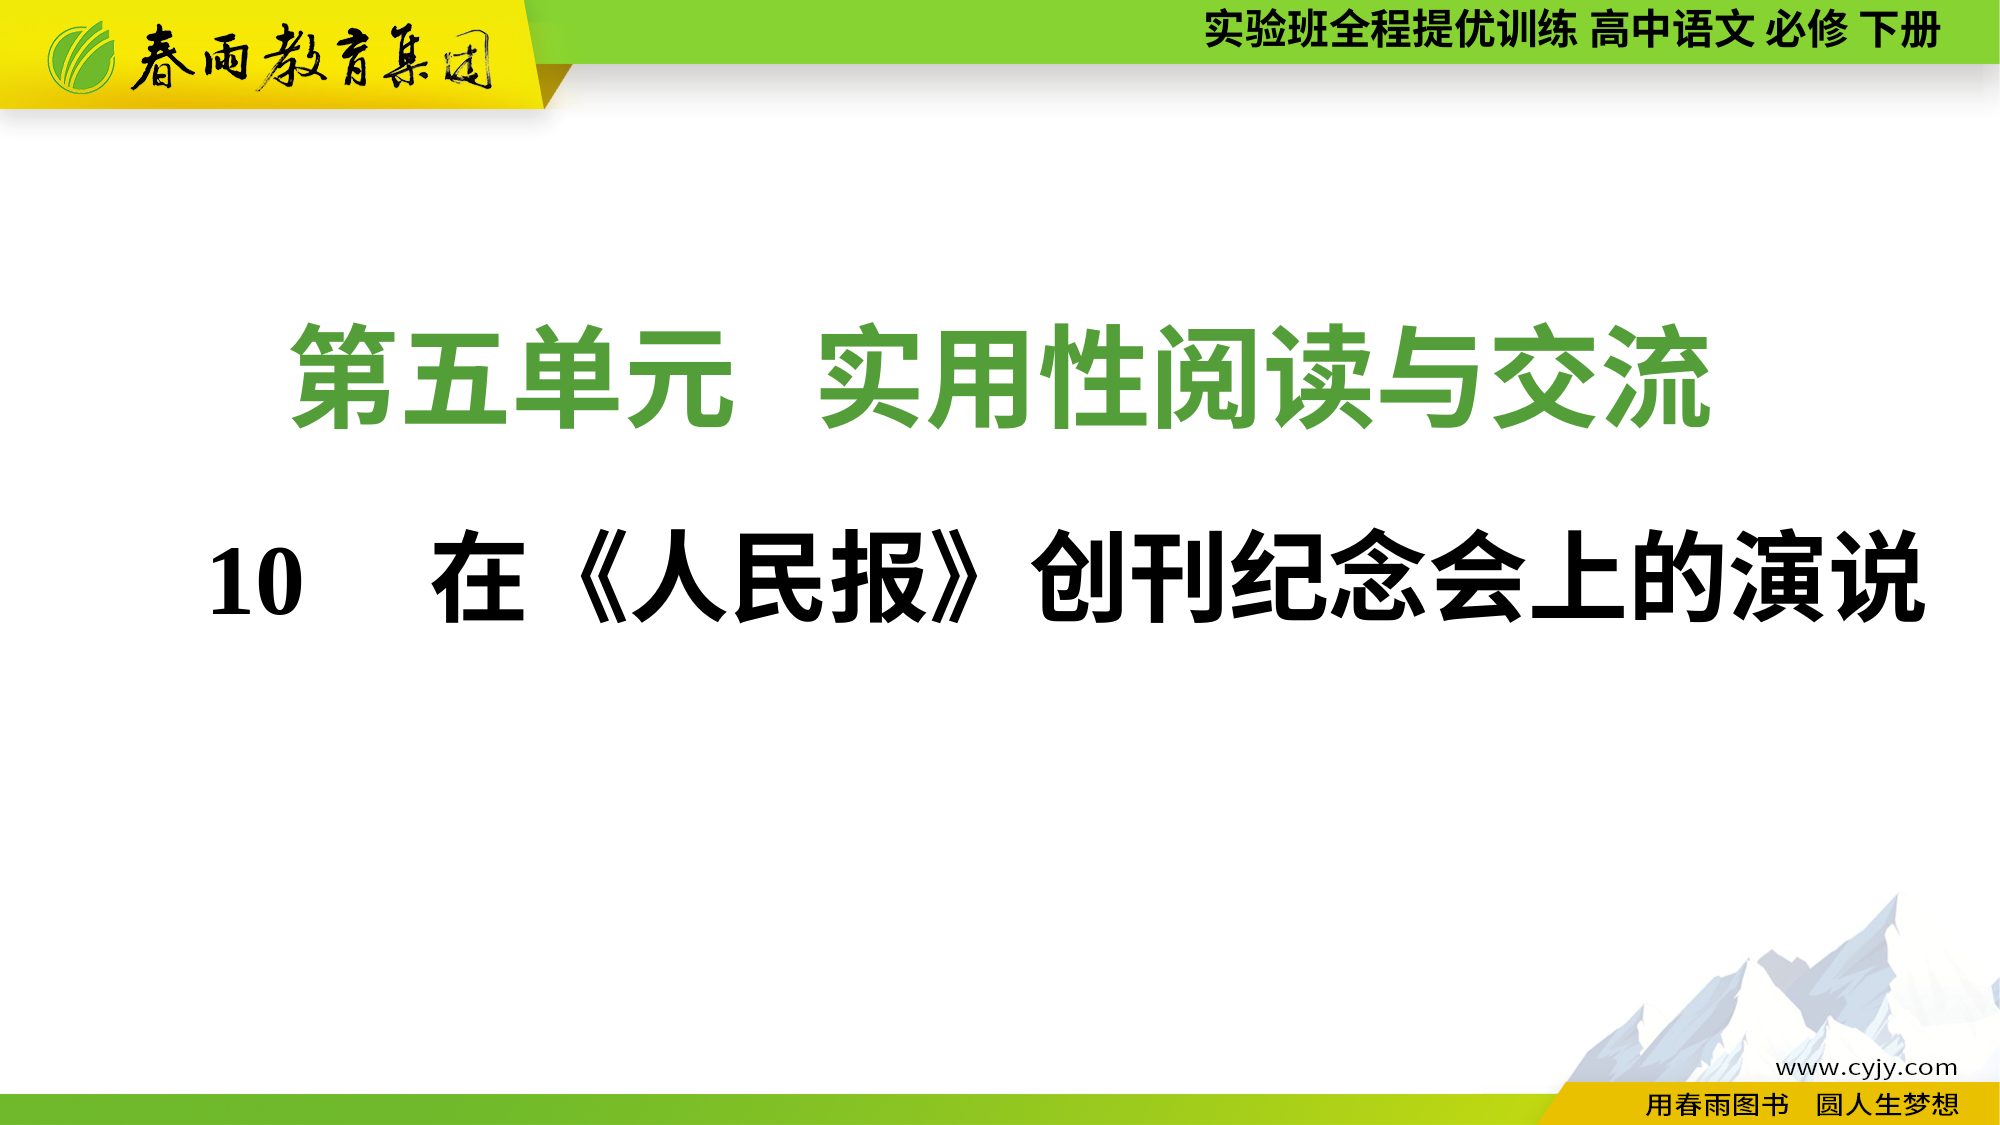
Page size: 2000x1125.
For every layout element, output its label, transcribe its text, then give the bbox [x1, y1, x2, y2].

picture [0, 0, 2000, 1125]
text_box 第五单元 实用性阅读与交流 10 在《人民报》创刊纪念会上的演说 [54, 231, 1946, 644]
